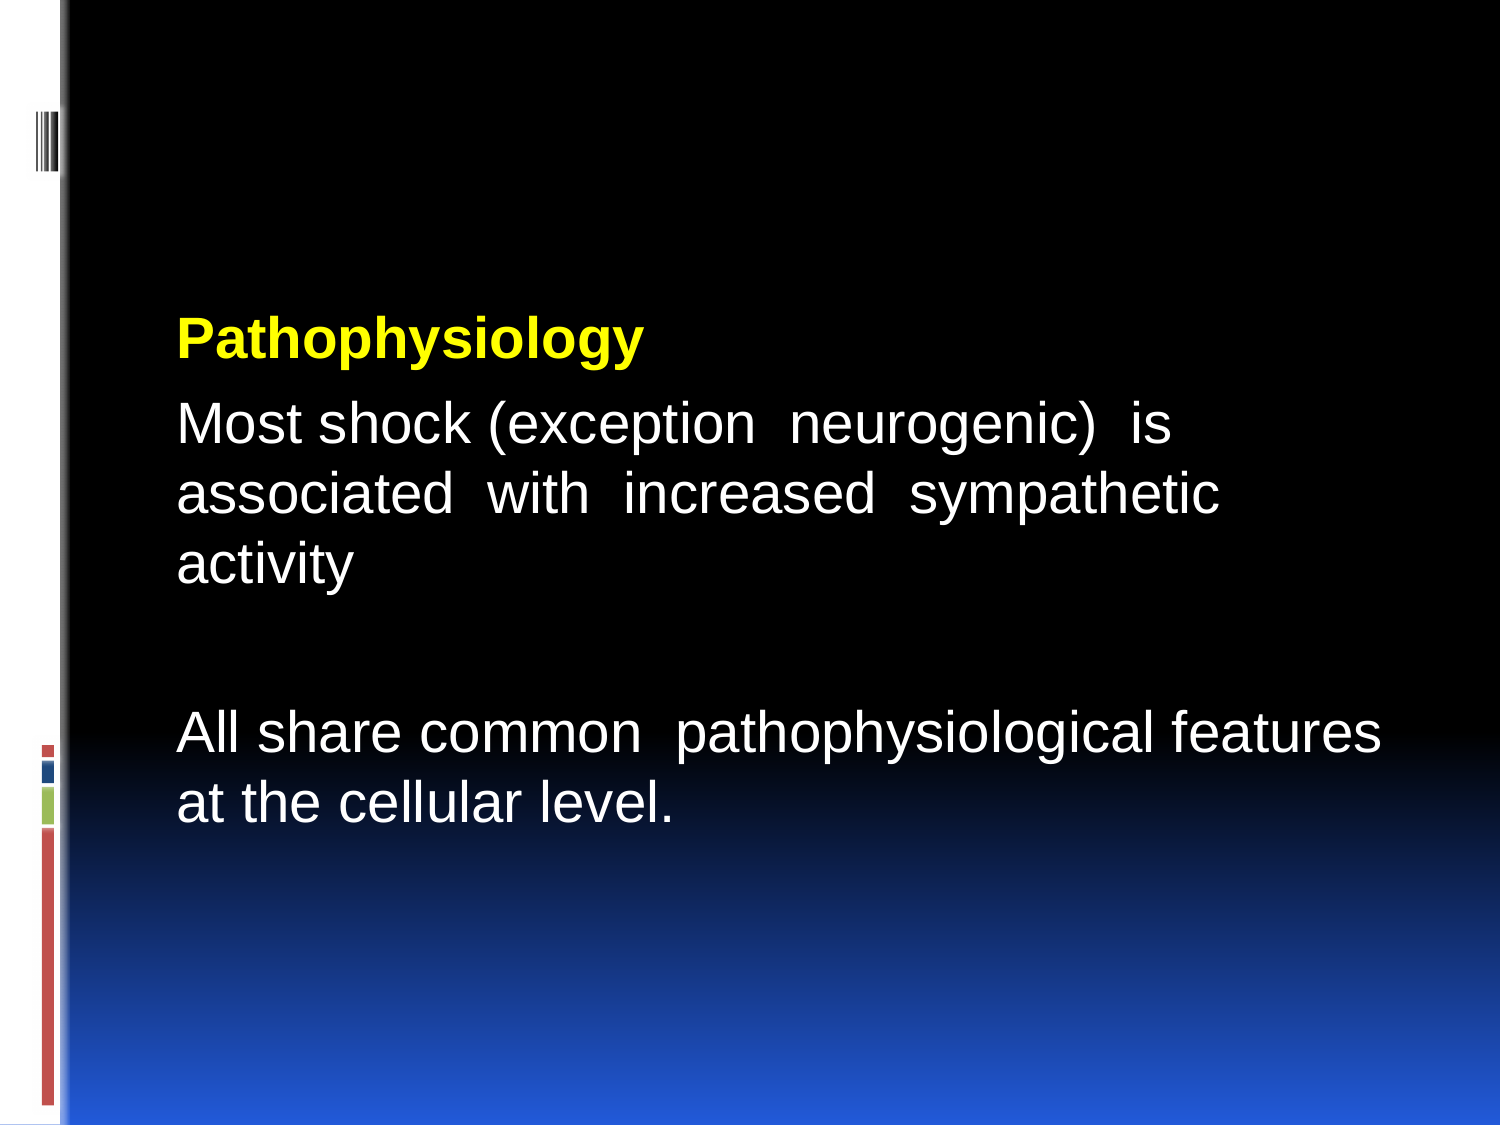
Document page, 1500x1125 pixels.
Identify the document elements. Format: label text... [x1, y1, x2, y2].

list Pathophysiology Most shock (exception neurogenic) is associated with increased sympathetic activity All share common pathophysiological features at the cellular level. [149, 292, 1426, 1043]
